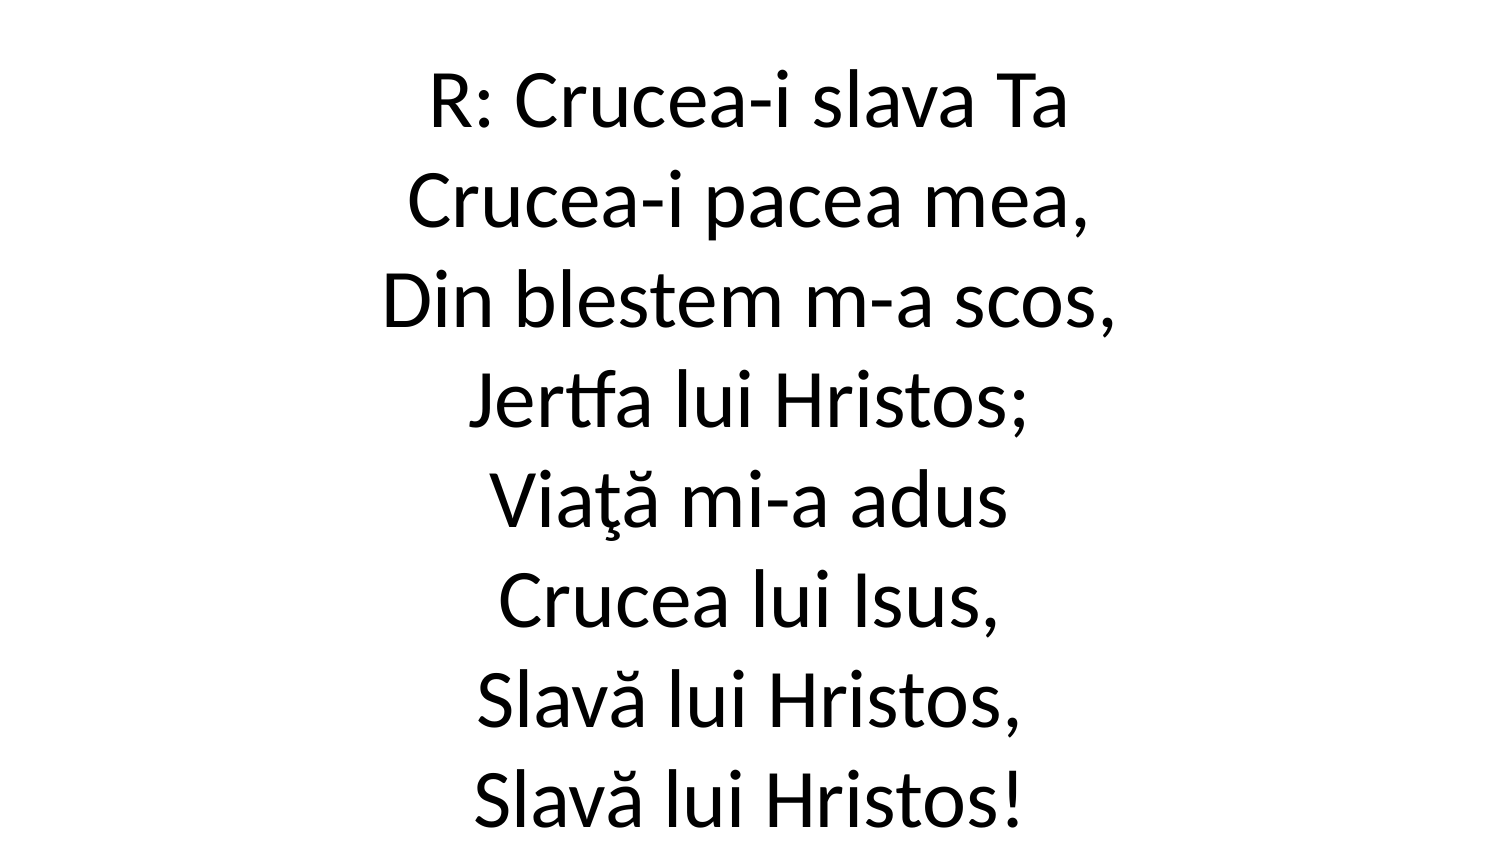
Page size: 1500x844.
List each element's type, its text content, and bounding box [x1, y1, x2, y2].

text_box R: Crucea-i slava Ta Crucea-i pacea mea, Din blestem m-a scos, Jertfa lui Hristos; Viaţă mi-a adus Crucea lui Isus, Slavă lui Hristos, Slavă lui Hristos! [366, 0, 1134, 844]
